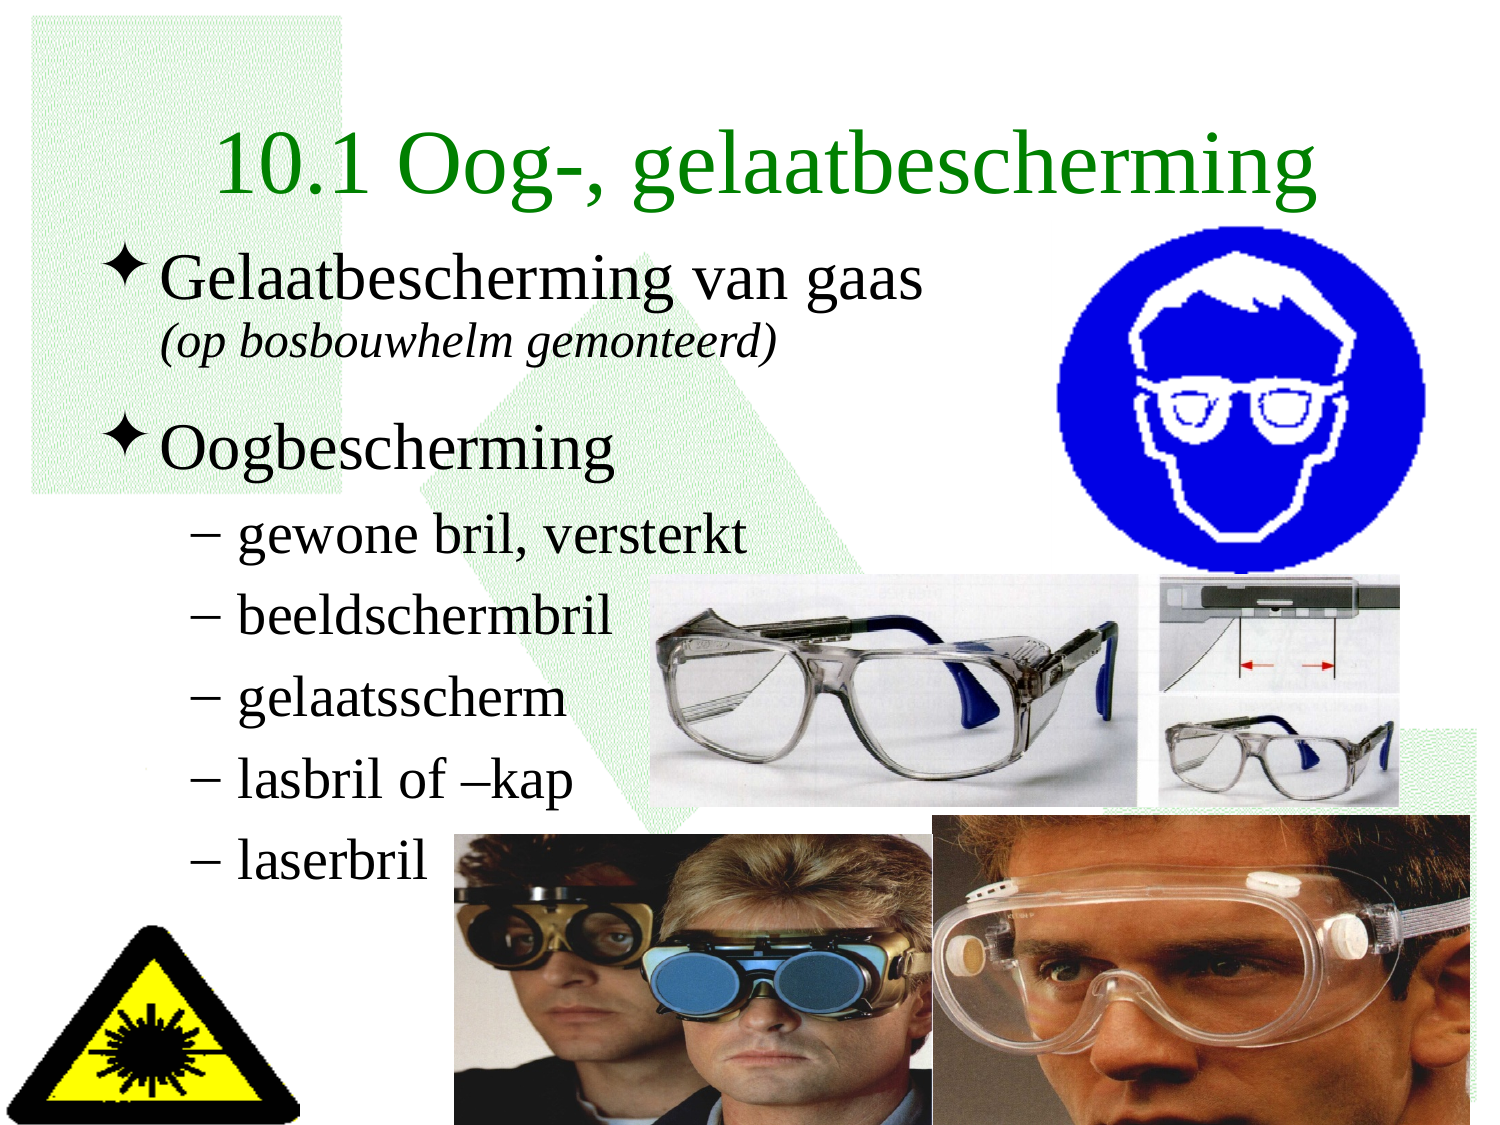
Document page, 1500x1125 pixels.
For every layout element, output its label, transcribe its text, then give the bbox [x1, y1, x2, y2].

list Gelaatbescherming van gaas (op bosbouwhelm gemonteerd) Oogbescherming gewone bril, versterkt beeldschermbril gelaatsscherm lasbril of –kap laserbril [66, 224, 1044, 751]
picture [0, 0, 1500, 1125]
text_box 10.1 Oog-, gelaatbescherming [99, 93, 1434, 219]
